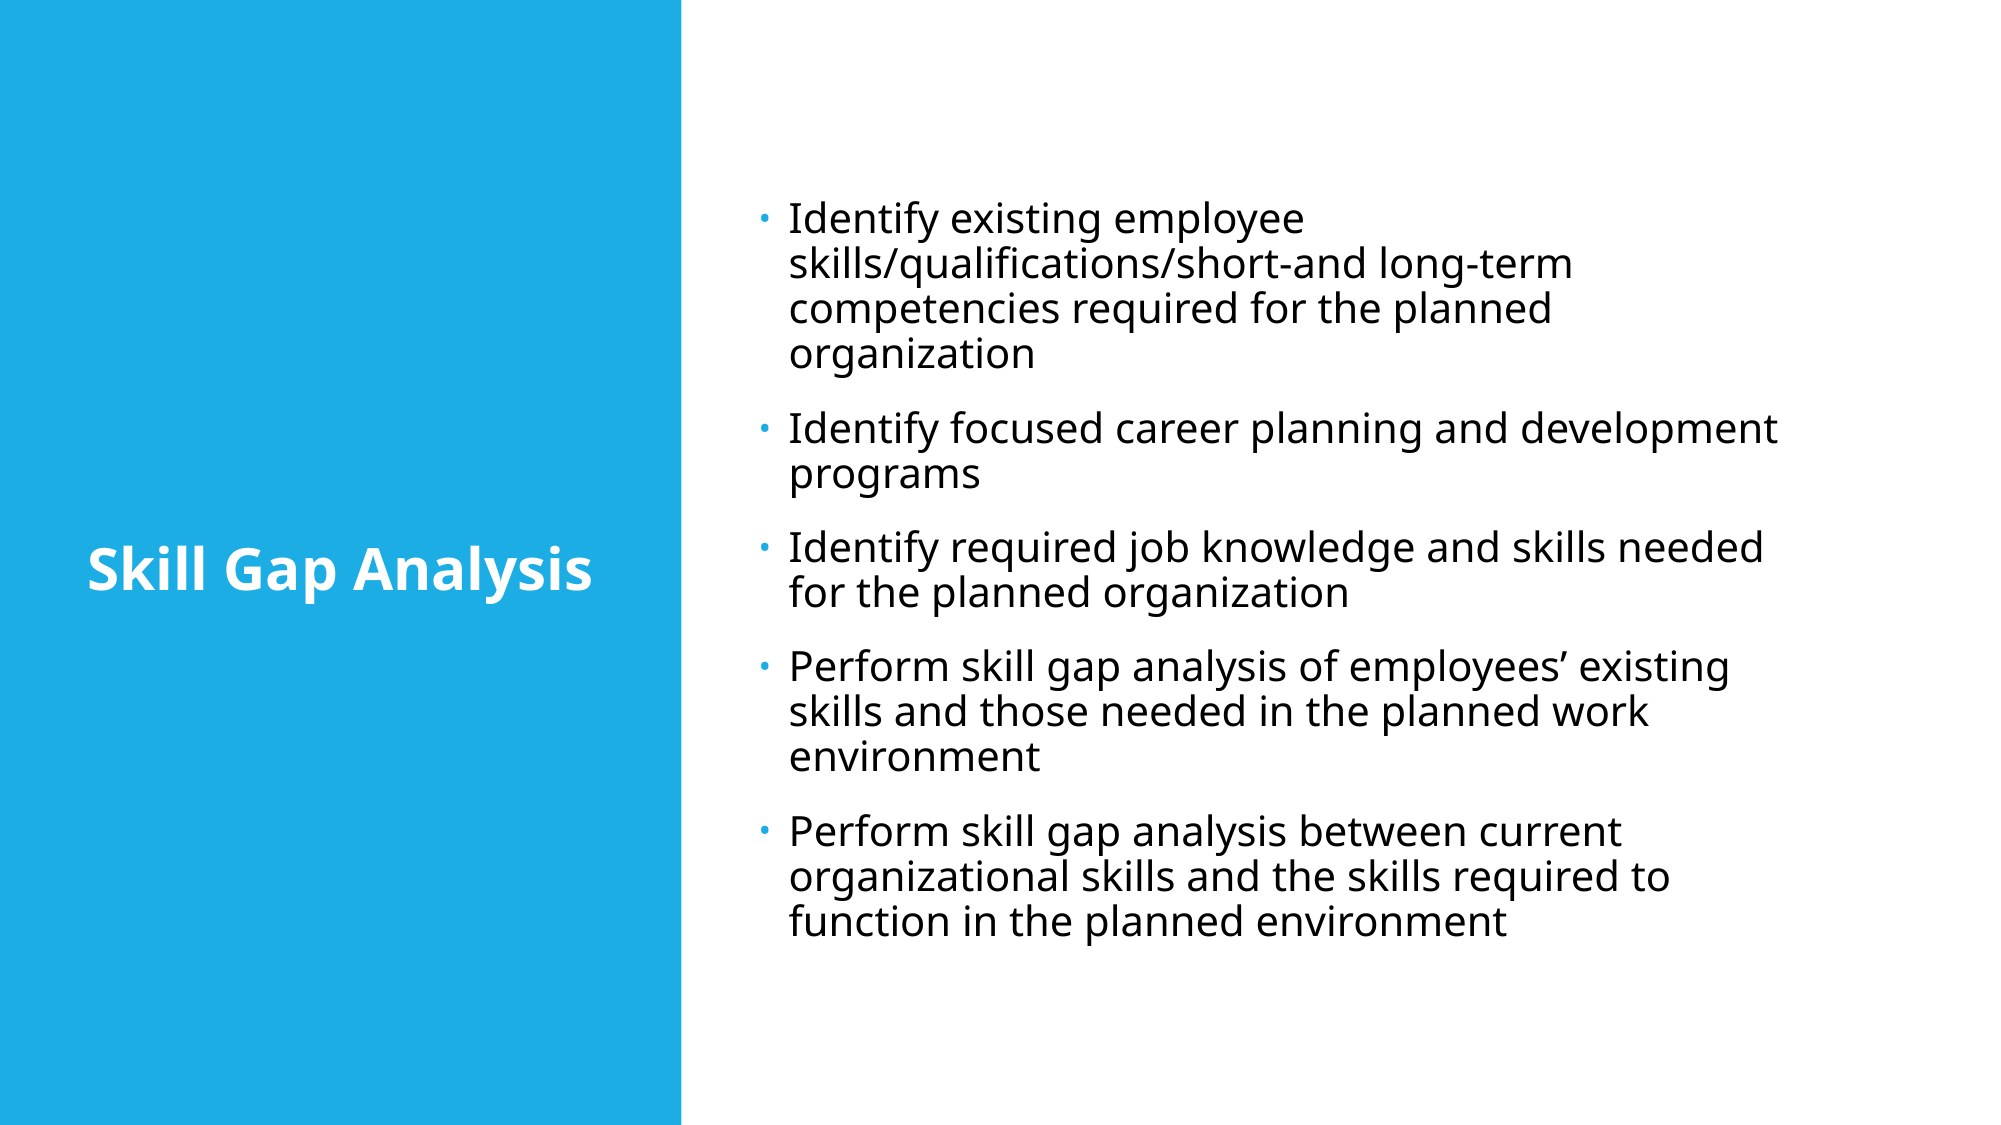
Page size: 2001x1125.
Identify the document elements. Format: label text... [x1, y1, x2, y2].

text_box [683, 0, 2000, 1125]
list Identify existing employee skills/qualifications/short-and long-term competencies required for the planned organization Identify focused career planning and development programs Identify required job knowledge and skills needed for the planned organization Perform skill gap analysis of employees’ existing skills and those needed in the planned work environment Perform skill gap analysis between current organizational skills and the skills required to function in the planned environment [736, 143, 1808, 1000]
title Skill Gap Analysis [72, 143, 610, 1000]
text_box [0, 0, 683, 1125]
